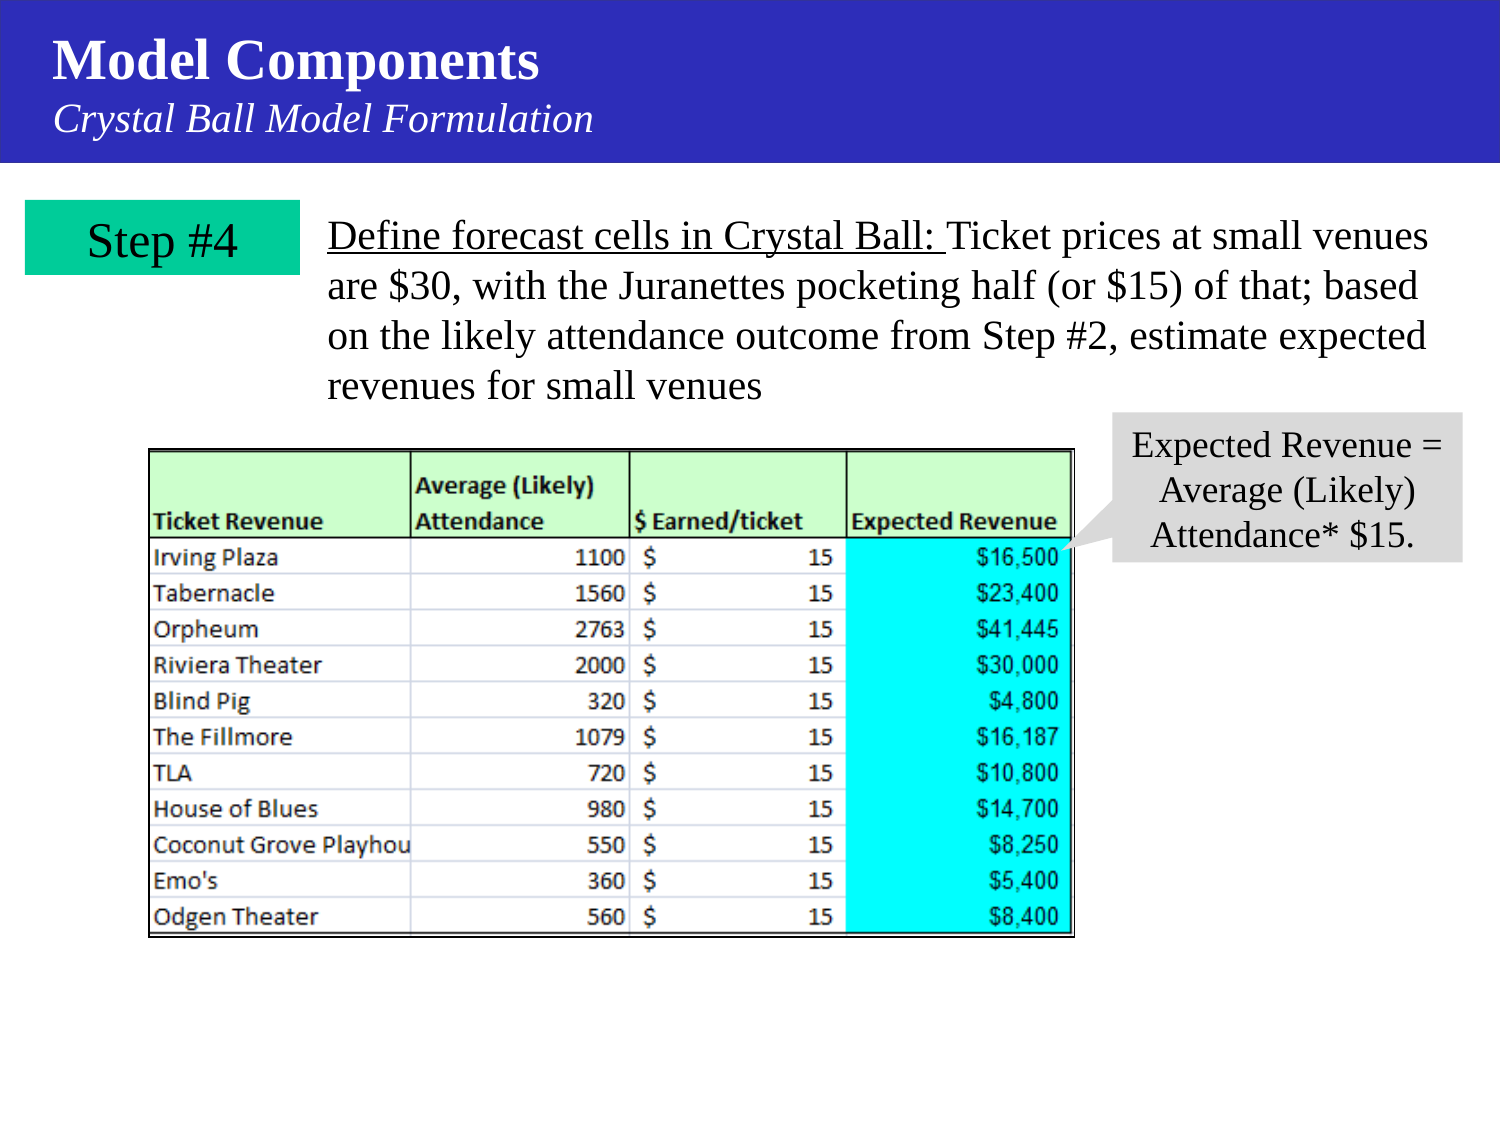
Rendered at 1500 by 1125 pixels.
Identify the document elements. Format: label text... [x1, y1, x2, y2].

picture [149, 449, 1074, 937]
text_box Define forecast cells in Crystal Ball: Ticket prices at small venues are $30, with the Juranettes pocketing half (or $15) of that; based on the likely attendance outcome from Step #2, estimate expected revenues for small venues [312, 149, 1450, 460]
title Model Components Crystal Ball Model Formulation [37, 12, 1313, 151]
text_box [387, 287, 400, 348]
text_box Step #4 [24, 199, 300, 275]
text_box Expected Revenue = Average (Likely) Attendance* $15. [1078, 412, 1463, 563]
